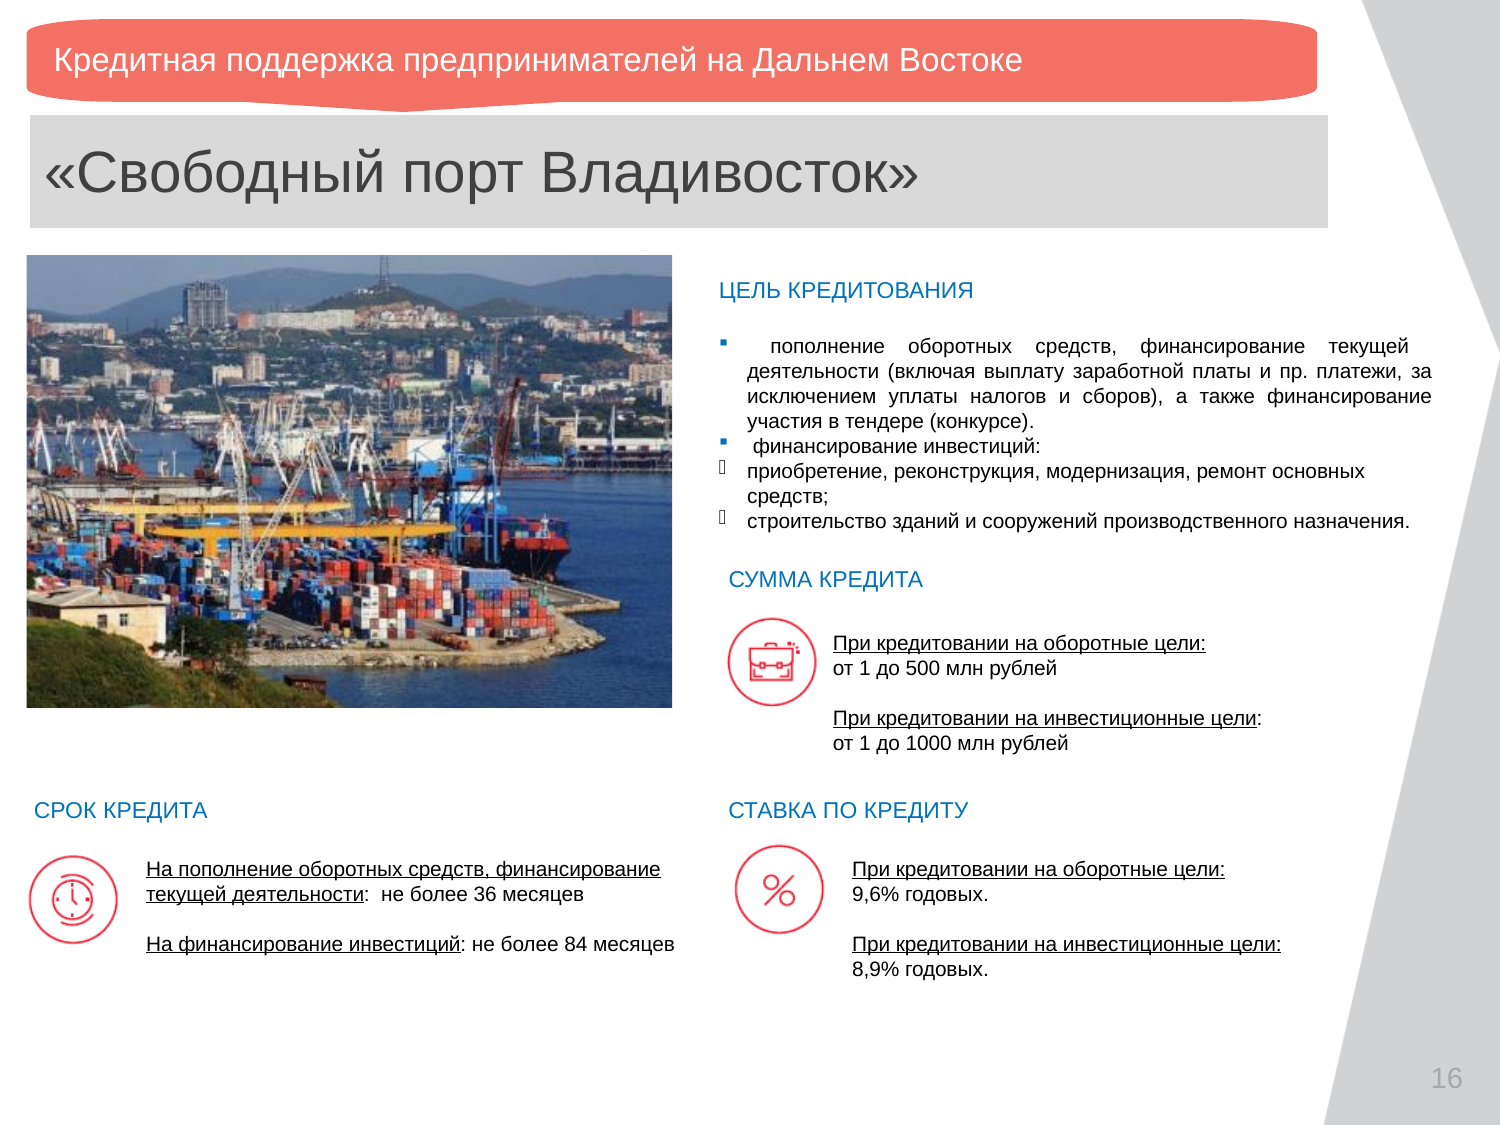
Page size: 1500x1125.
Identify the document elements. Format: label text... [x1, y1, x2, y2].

text_box Кредитная поддержка предпринимателей на Дальнем Востоке [24, 16, 1320, 115]
text_box При кредитовании на оборотные цели: от 1 до 500 млн рублей При кредитовании на инвестиционные цели: от 1 до 1000 млн рублей [818, 621, 1341, 762]
picture [0, 0, 1500, 1125]
text_box При кредитовании на оборотные цели: 9,6% годовых. При кредитовании на инвестиционные цели: 8,9% годовых. [837, 847, 1297, 988]
text_box СТАВКА ПО КРЕДИТУ [713, 788, 984, 831]
text_box СУММА КРЕДИТА [713, 557, 939, 600]
text_box На пополнение оборотных средств, финансирование текущей деятельности: не более 36 месяцев На финансирование инвестиций: не более 84 месяцев [131, 847, 759, 963]
slide_number 16 [1128, 1046, 1478, 1107]
text_box ЦЕЛЬ КРЕДИТОВАНИЯ пополнение оборотных средств, финансирование текущей деятельности (включая выплату заработной платы и пр. платежи, за исключением уплаты налогов и сборов), а также финансирование участия в тендере (конкурсе). финансирование инвестиций: приобретение, реконструкция, модернизация, ремонт основных средств; строительство зданий и сооружений производственного назначения. [704, 267, 1447, 590]
text_box СРОК КРЕДИТА [19, 788, 223, 831]
table_header «Свободный порт Владивосток» [30, 115, 1328, 228]
